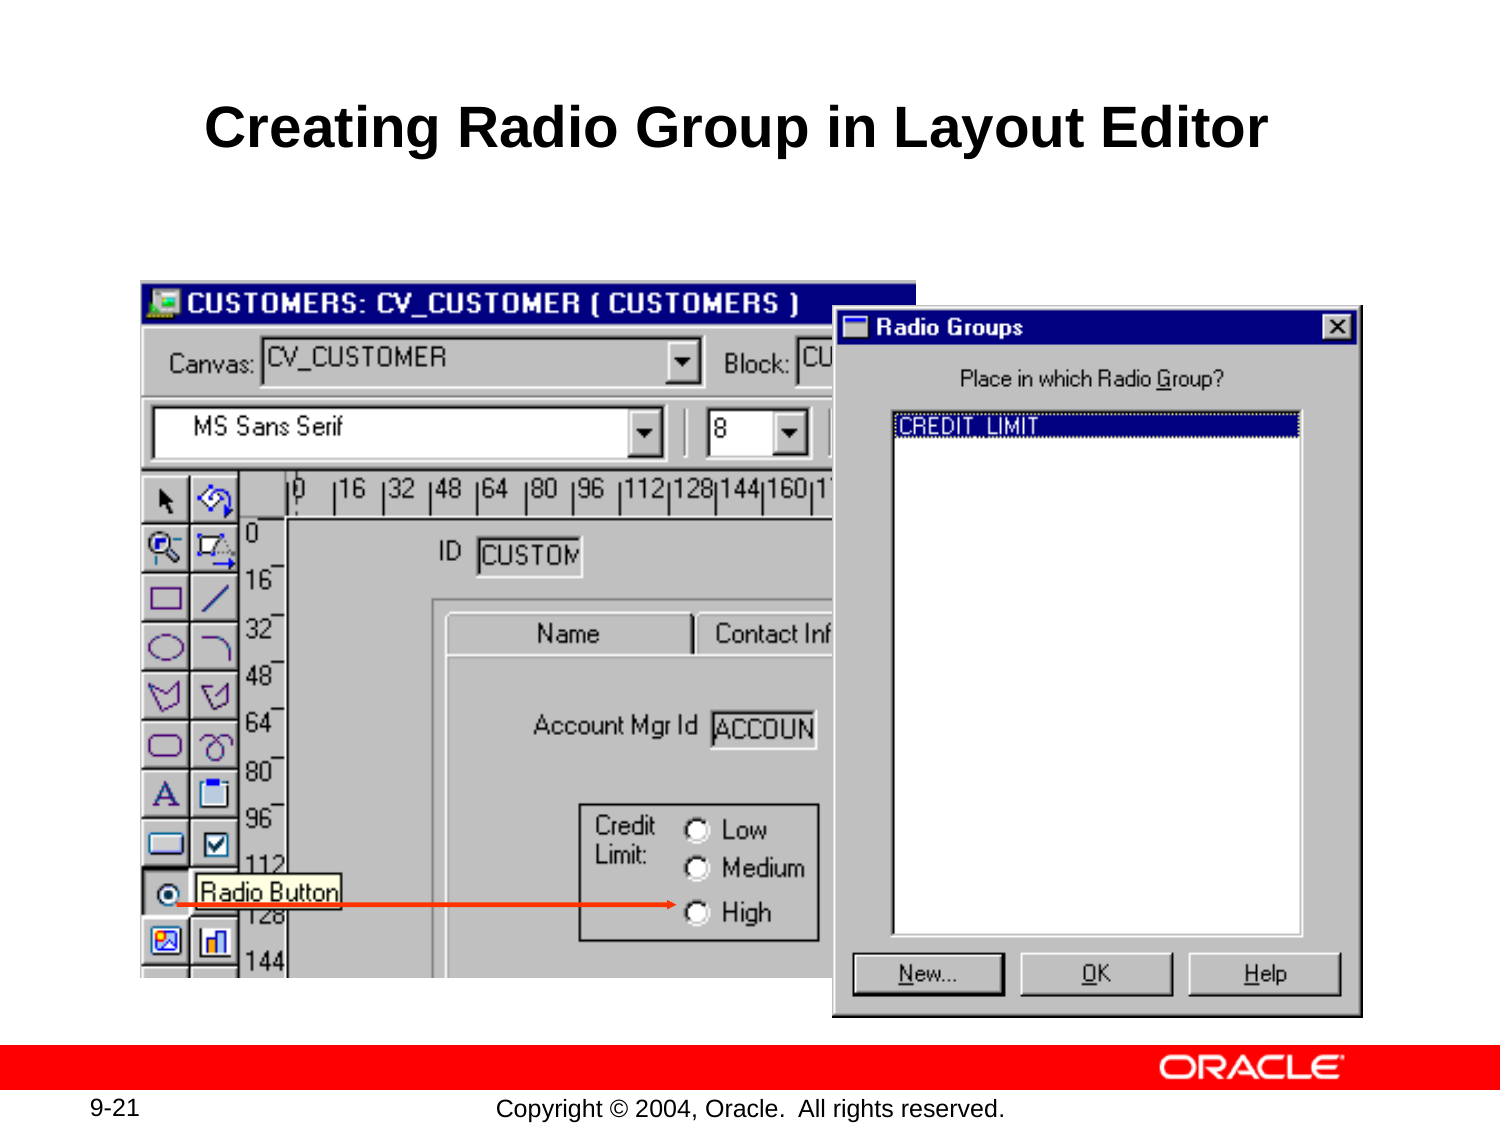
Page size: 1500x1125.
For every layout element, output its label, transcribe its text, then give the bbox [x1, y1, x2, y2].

title Creating Radio Group in Layout Editor [137, 87, 1338, 232]
picture [140, 280, 1363, 1019]
